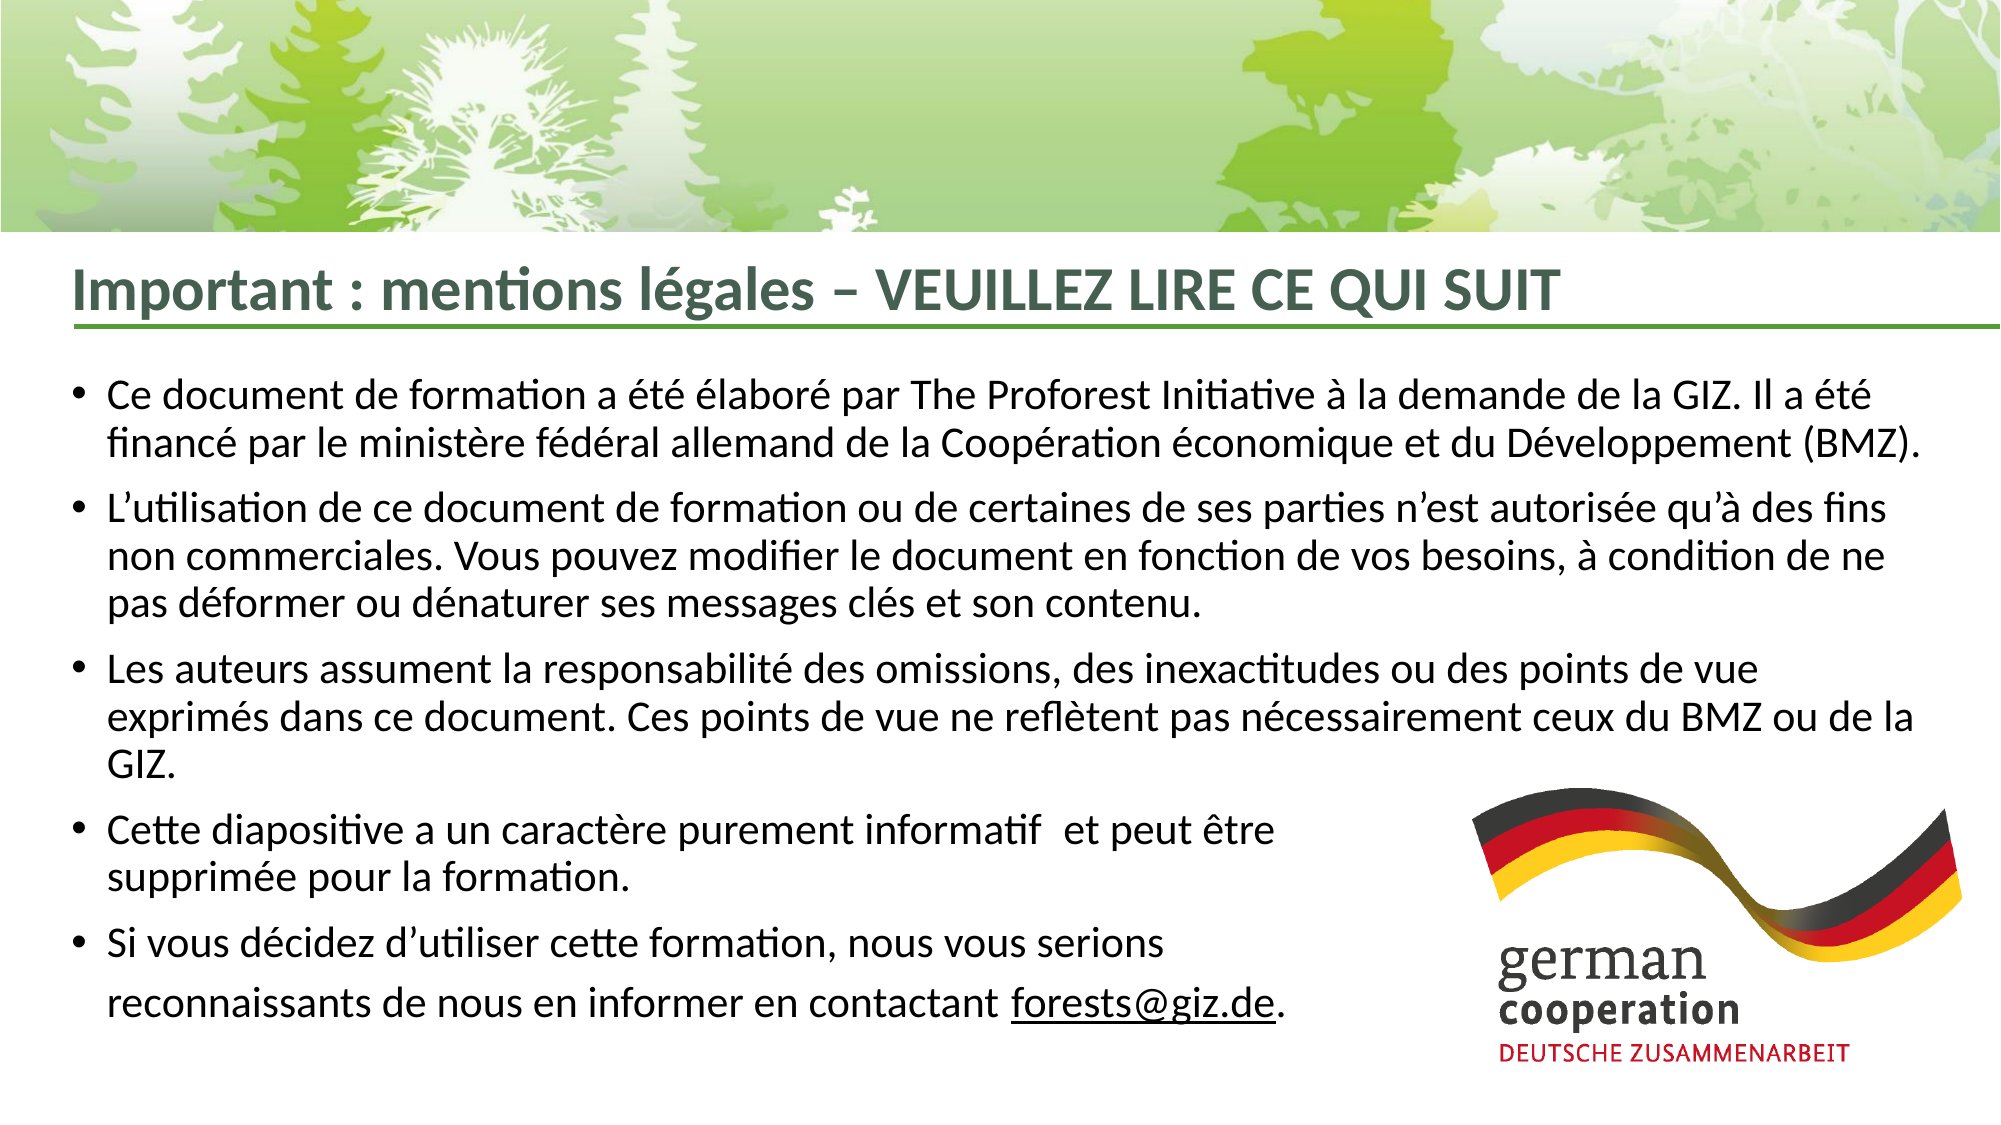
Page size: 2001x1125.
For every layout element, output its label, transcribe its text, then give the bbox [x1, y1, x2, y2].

title Important : mentions légales – VEUILLEZ LIRE CE QUI SUIT [56, 181, 1782, 364]
picture [0, 0, 2000, 232]
picture [1472, 788, 1962, 1062]
list Ce document de formation a été élaboré par The Proforest Initiative à la demande de la GIZ. Il a été financé par le ministère fédéral allemand de la Coopération économique et du Développement (BMZ). L’utilisation de ce document de formation ou de certaines de ses parties n’est autorisée qu’à des fins non commerciales. Vous pouvez modifier le document en fonction de vos besoins, à condition de ne pas déformer ou dénaturer ses messages clés et son contenu. Les auteurs assument la responsabilité des omissions, des inexactitudes ou des points de vue exprimés dans ce document. Ces points de vue ne reflètent pas nécessairement ceux du BMZ ou de la GIZ. Cette diapositive a un caractère purement informatif et peut être supprimée pour la formation. Si vous décidez d’utiliser cette formation, nous vous serions reconnaissants de nous en informer en contactant forests@giz.de. [56, 364, 1950, 1066]
